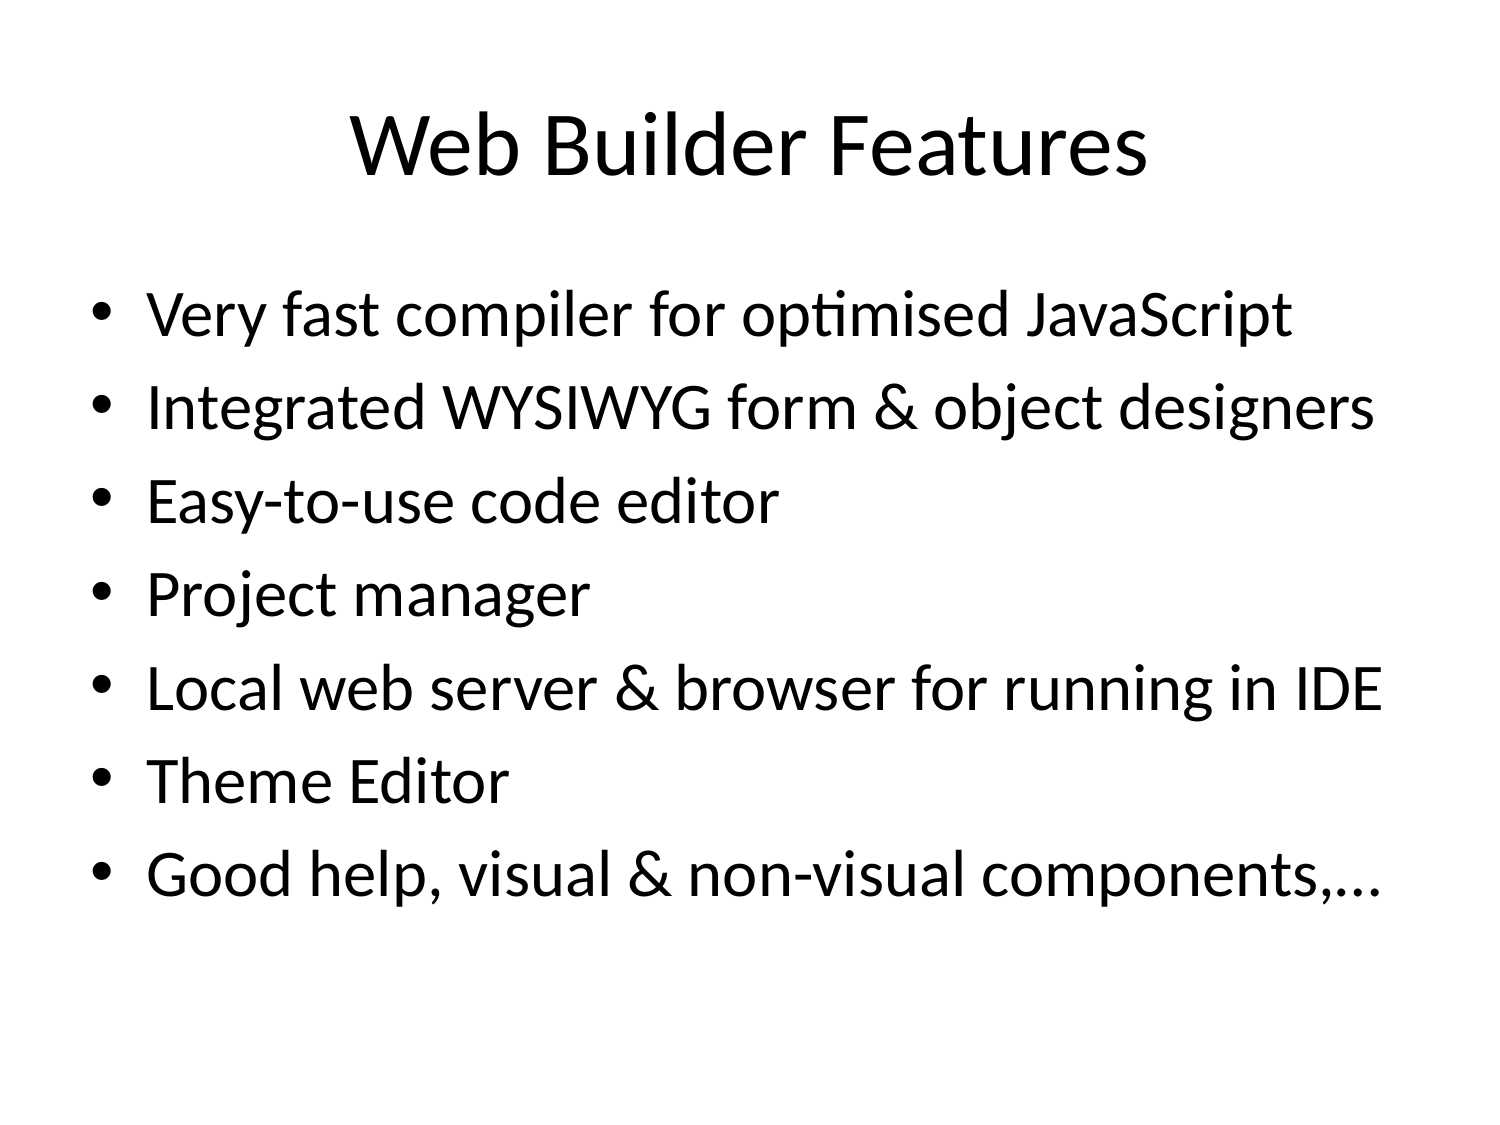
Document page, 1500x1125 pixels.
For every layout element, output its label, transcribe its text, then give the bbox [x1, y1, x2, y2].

list Very fast compiler for optimised JavaScript Integrated WYSIWYG form & object designers Easy-to-use code editor Project manager Local web server & browser for running in IDE Theme Editor Good help, visual & non-visual components,… [75, 262, 1425, 1005]
title Web Builder Features [75, 45, 1425, 233]
